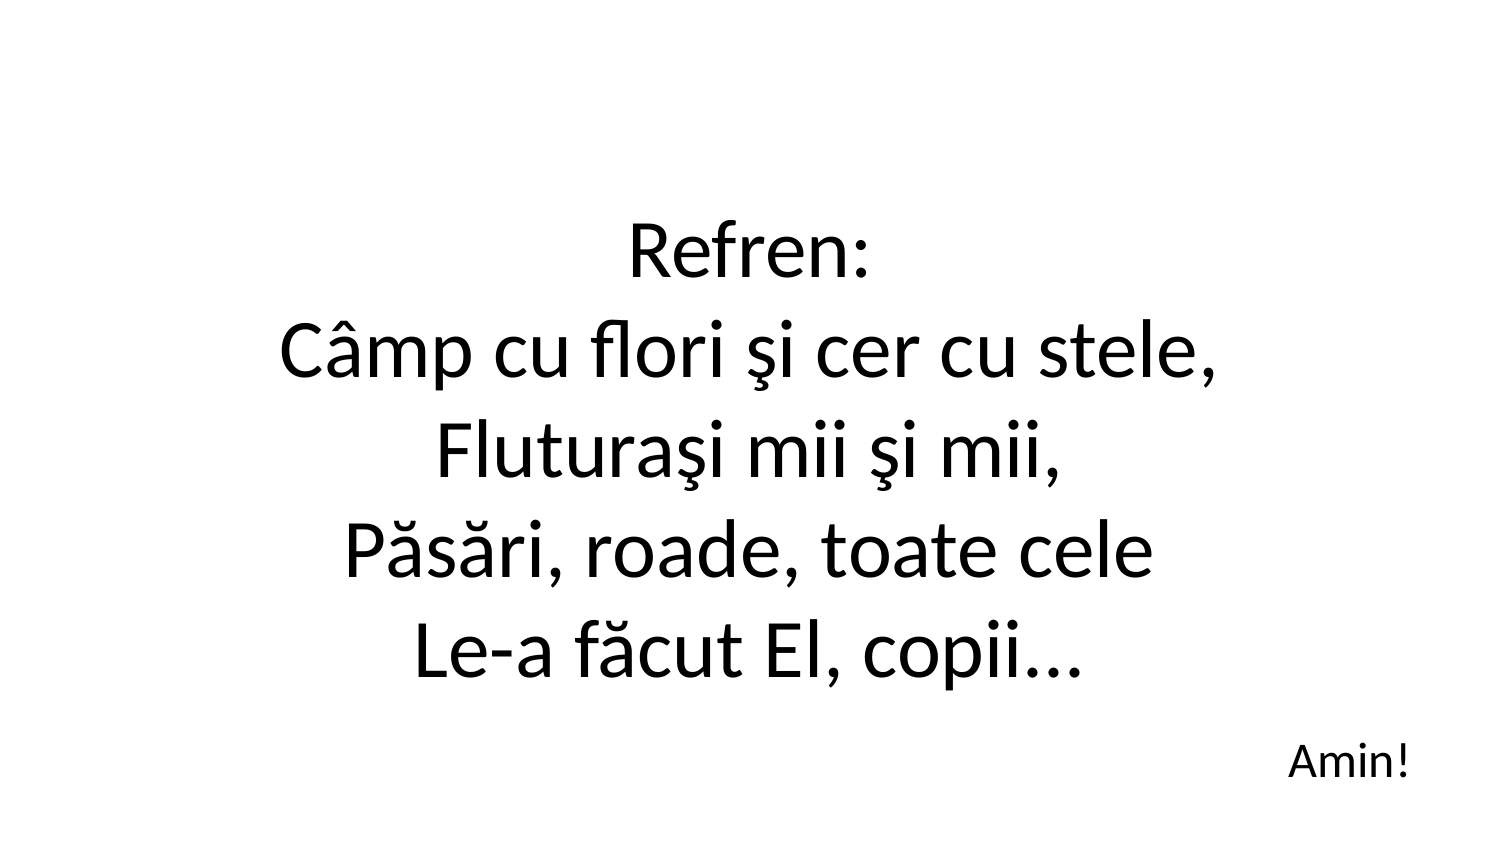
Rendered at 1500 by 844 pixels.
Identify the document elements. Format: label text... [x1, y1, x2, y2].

text_box Amin! [1273, 674, 1427, 795]
text_box Refren: Câmp cu flori şi cer cu stele, Fluturaşi mii şi mii, Păsări, roade, toate cele Le-a făcut El, copii... [265, 142, 1235, 702]
